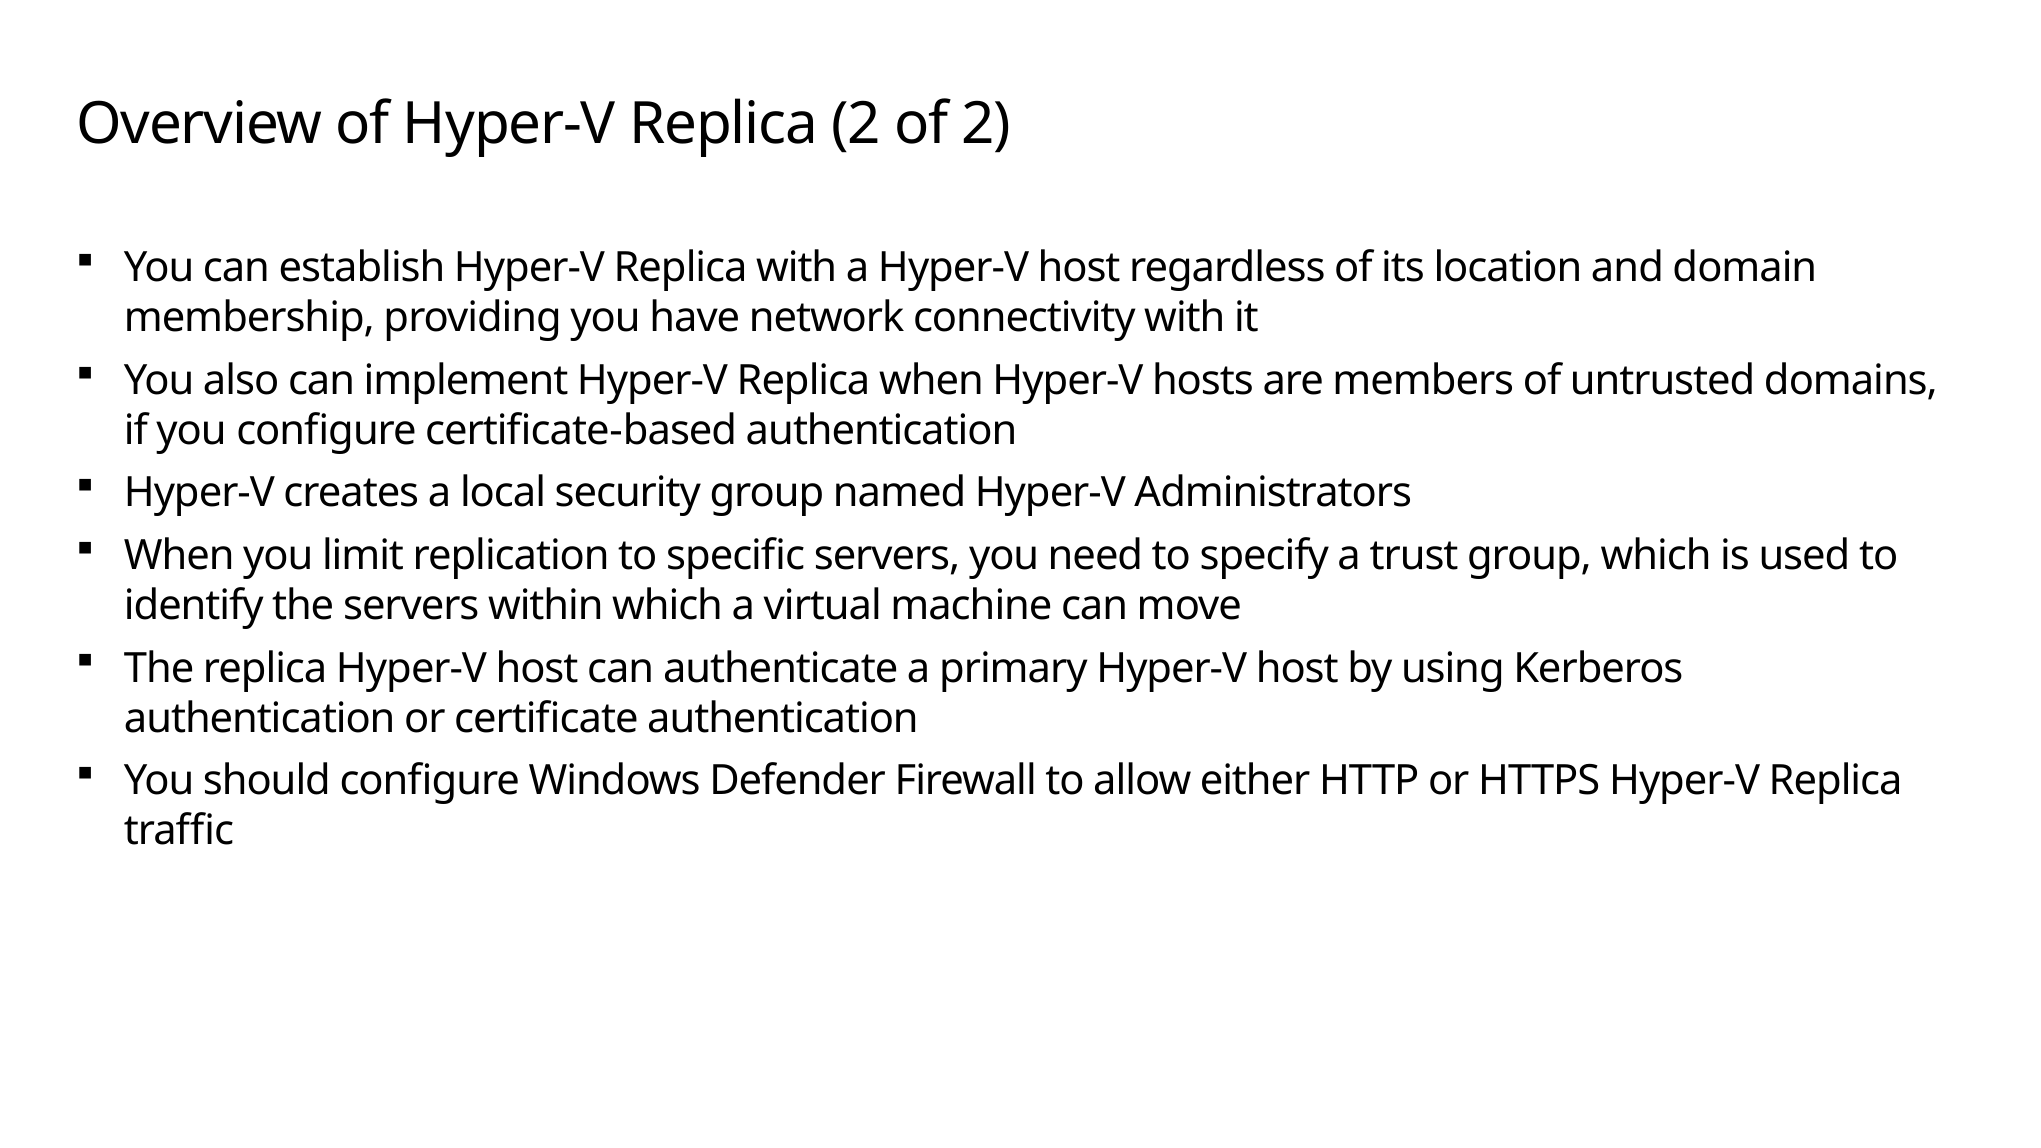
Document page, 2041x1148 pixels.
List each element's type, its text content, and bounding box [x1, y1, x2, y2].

title Overview of Hyper-V Replica (2 of 2) [76, 93, 1968, 161]
list You can establish Hyper-V Replica with a Hyper-V host regardless of its location and domain membership, providing you have network connectivity with it You also can implement Hyper-V Replica when Hyper-V hosts are members of untrusted domains, if you configure certificate-based authentication Hyper-V creates a local security group named Hyper-V Administrators When you limit replication to specific servers, you need to specify a trust group, which is used to identify the servers within which a virtual machine can move The replica Hyper-V host can authenticate a primary Hyper-V host by using Kerberos authentication or certificate authentication You should configure Windows Defender Firewall to allow either HTTP or HTTPS Hyper-V Replica traffic [76, 240, 1970, 1074]
